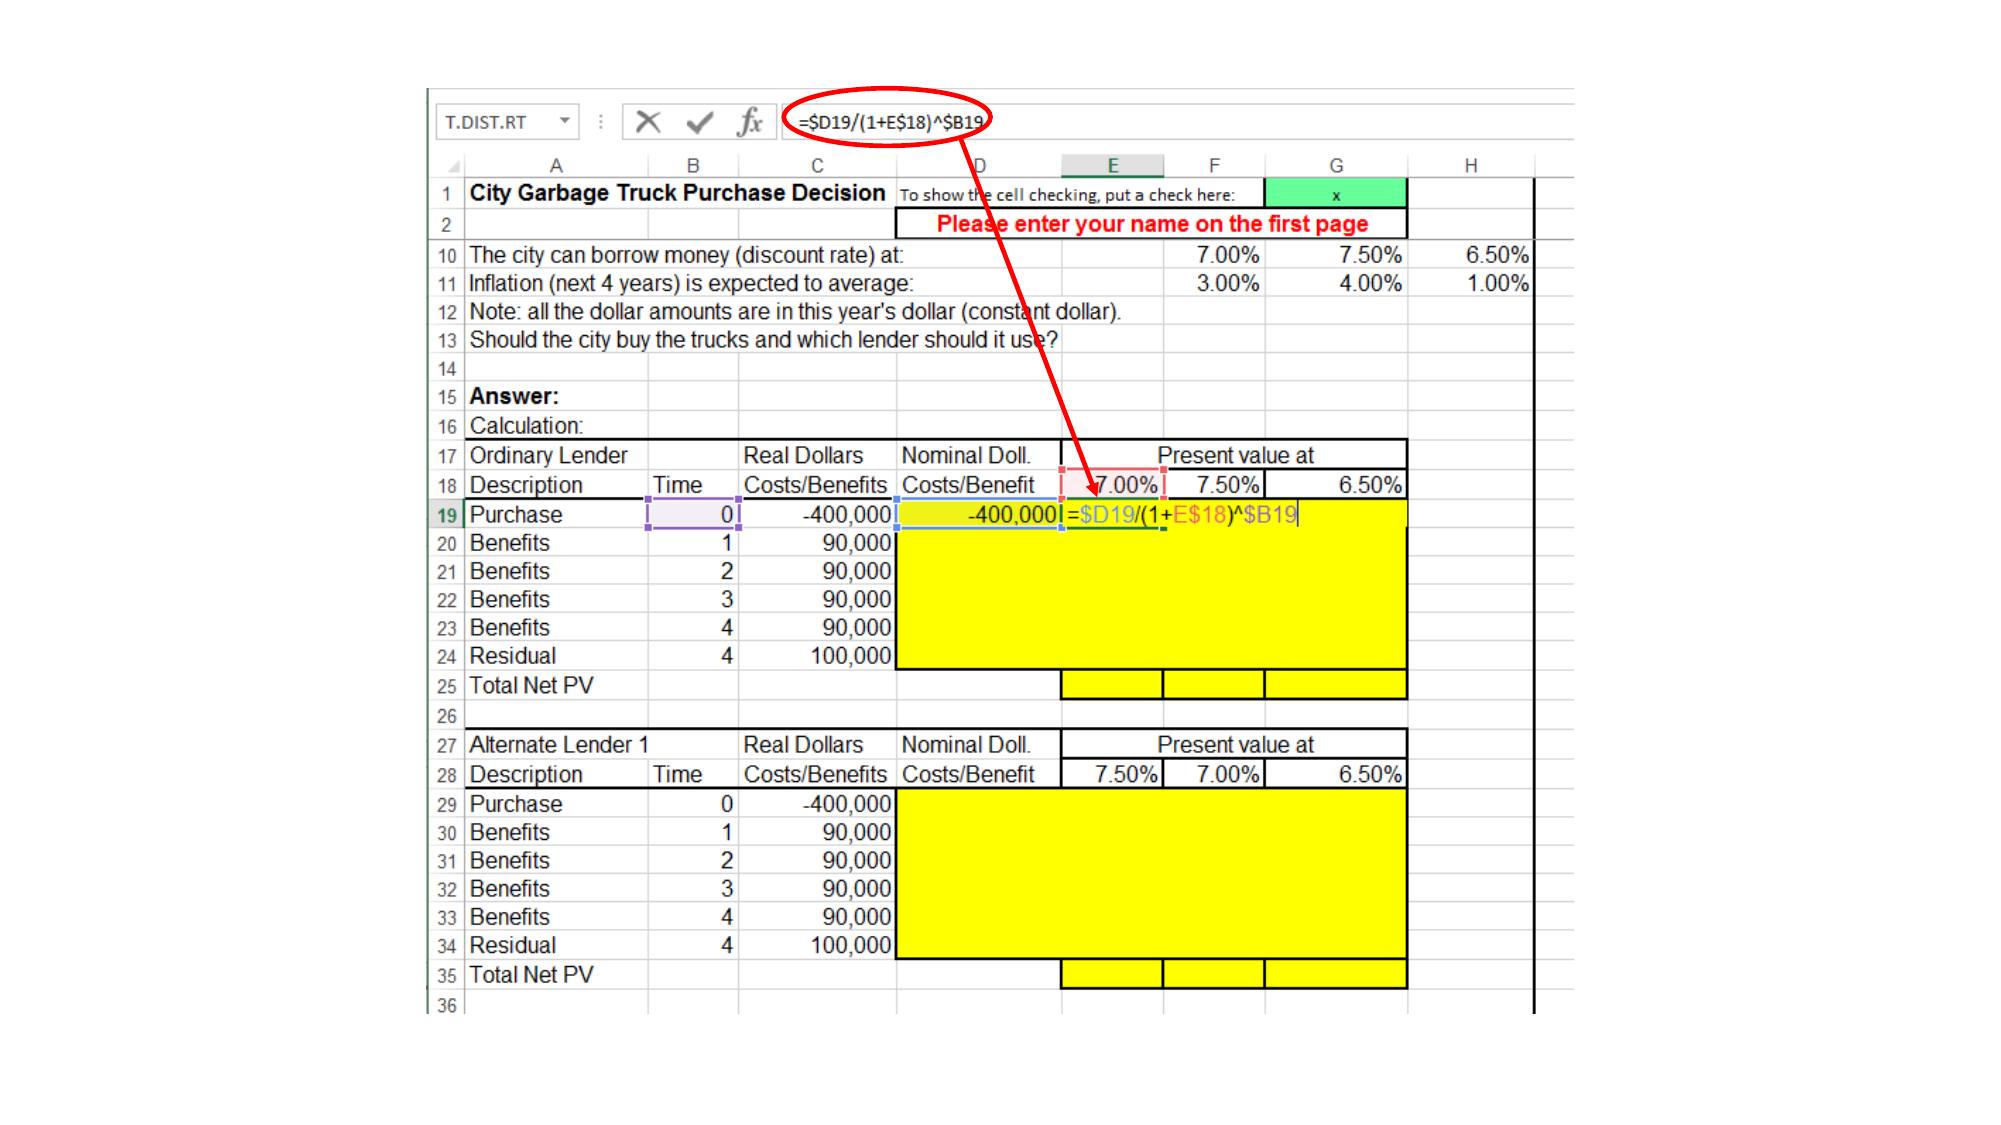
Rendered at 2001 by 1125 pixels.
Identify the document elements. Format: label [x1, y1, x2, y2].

list [426, 88, 1574, 1014]
text_box [960, 137, 1098, 498]
